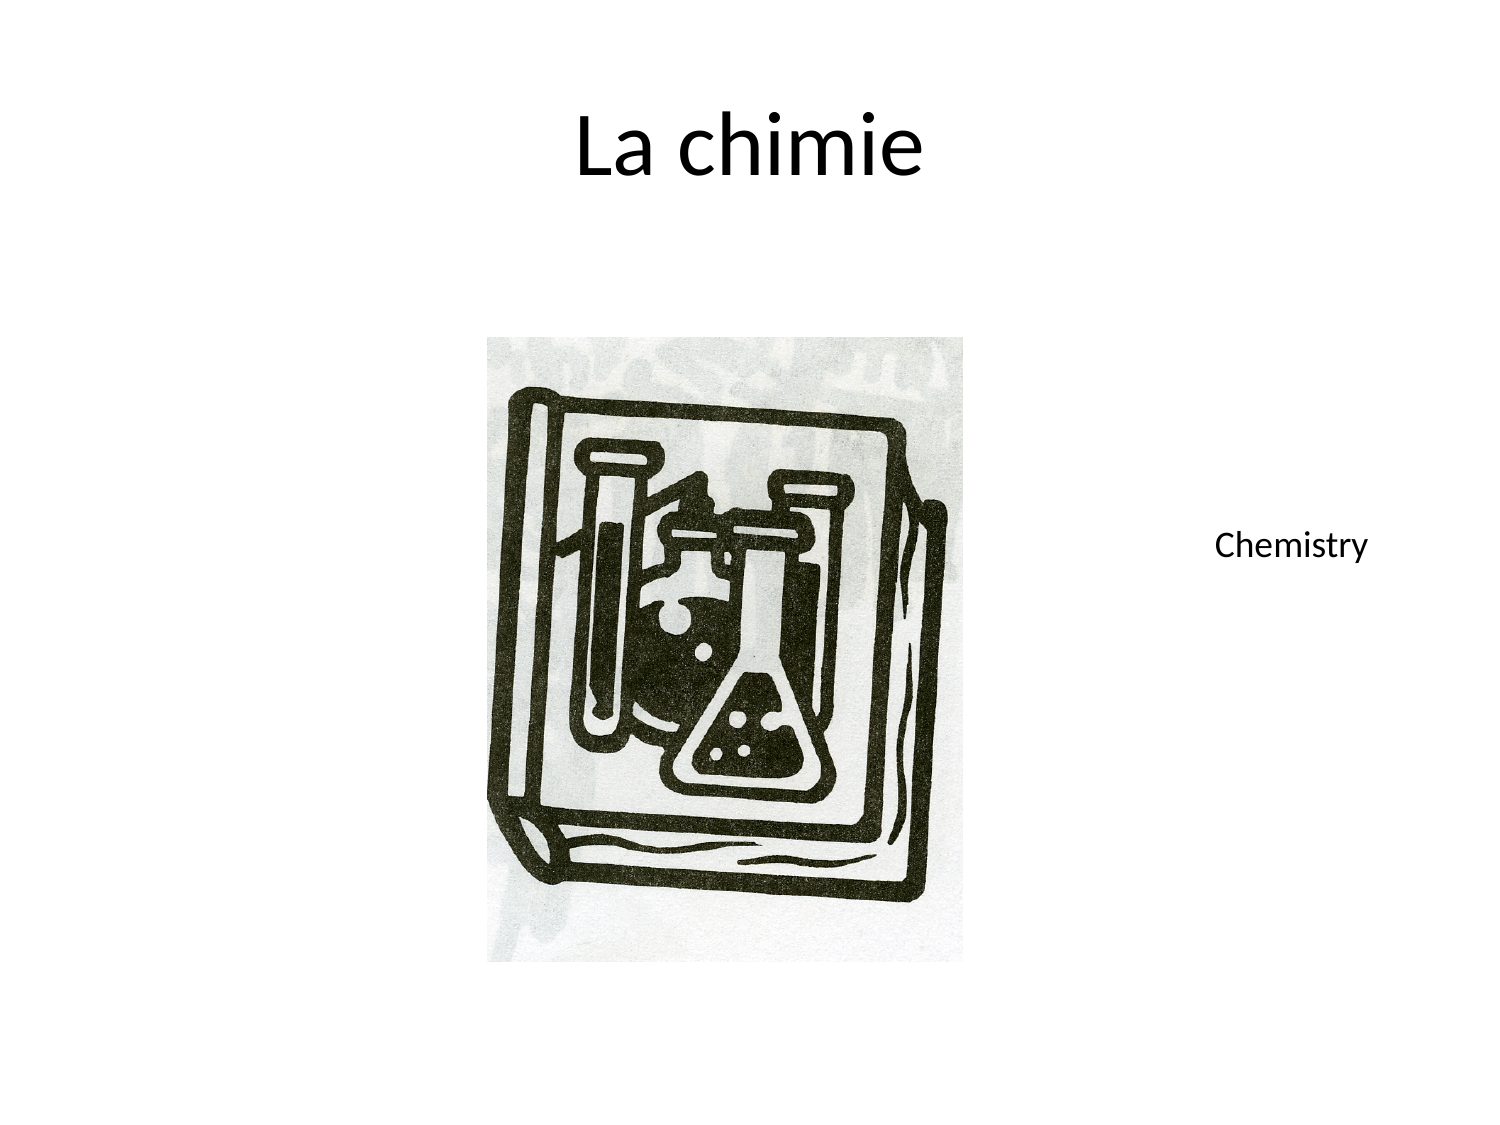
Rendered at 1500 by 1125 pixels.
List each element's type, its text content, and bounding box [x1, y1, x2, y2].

text_box Chemistry [1200, 512, 1400, 573]
picture [487, 337, 963, 963]
title La chimie [75, 45, 1425, 233]
